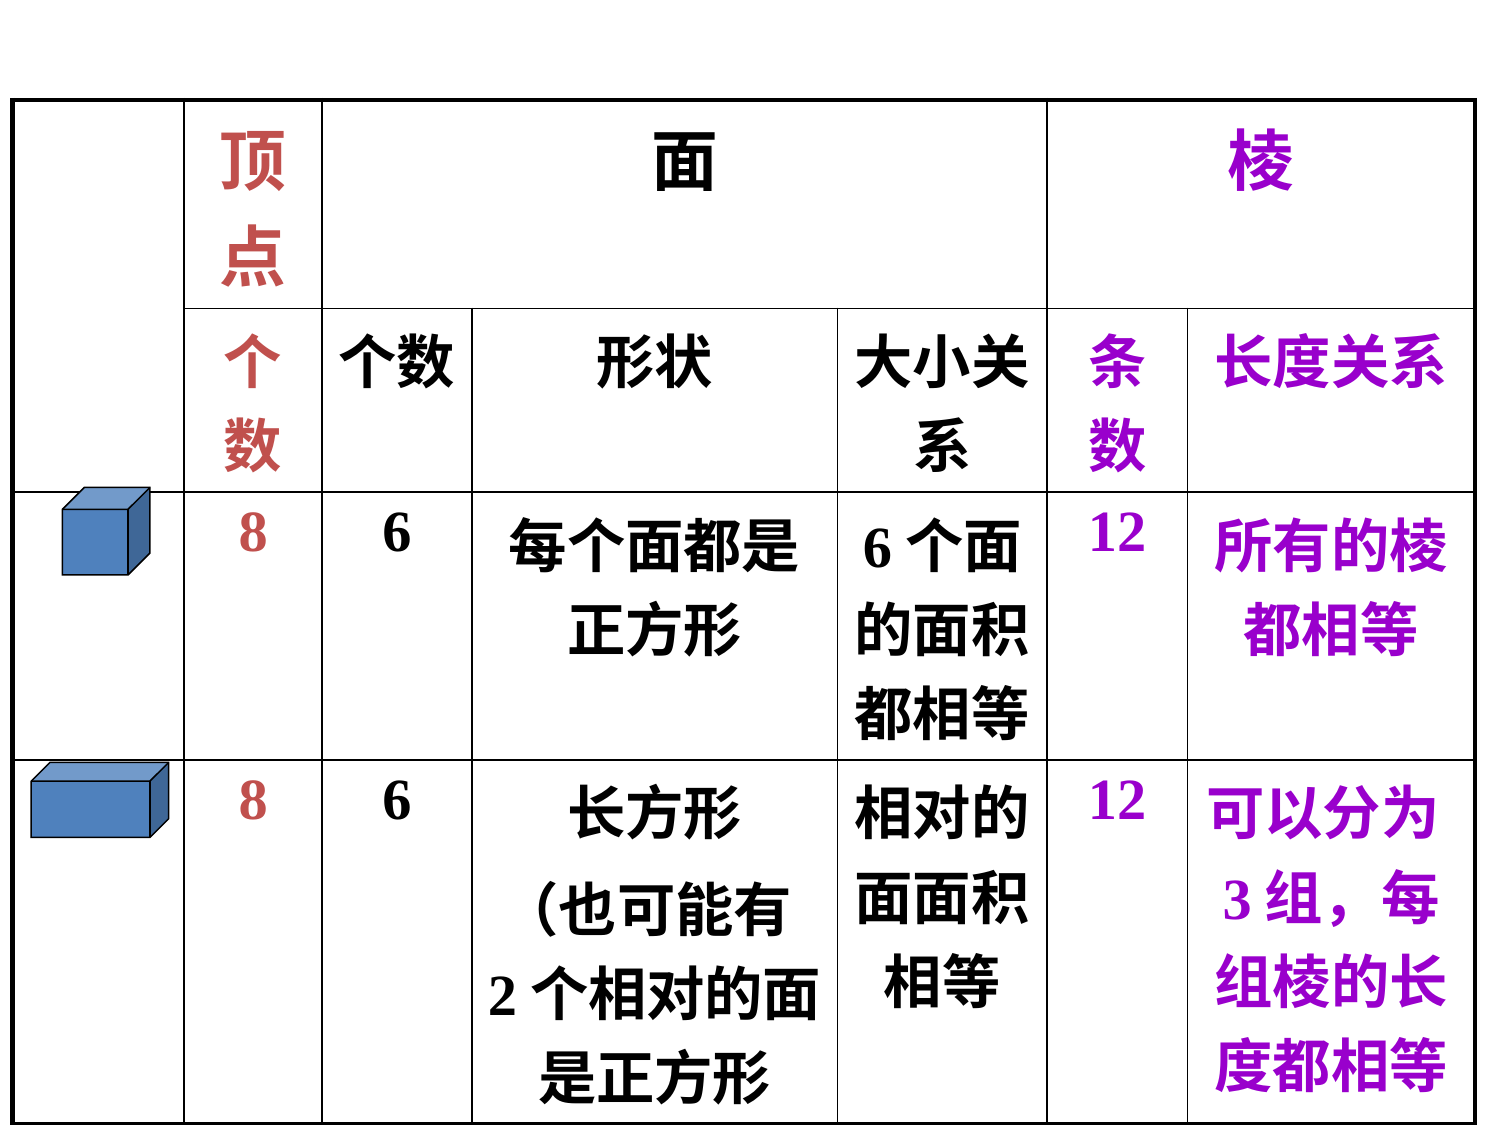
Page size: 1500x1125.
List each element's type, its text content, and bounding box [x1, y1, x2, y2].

table_cell 8 [185, 493, 321, 759]
table_cell 6 [323, 493, 471, 759]
table_cell 长方形 （也可能有2个相对的面是正方形 [473, 761, 837, 1122]
text_box [31, 762, 169, 838]
table_cell [15, 493, 183, 759]
table_header 顶点 [185, 102, 321, 308]
table_cell 6 [323, 761, 471, 1122]
table_header [15, 102, 183, 491]
table_cell 个数 [185, 309, 321, 491]
table_cell 12 [1048, 493, 1187, 759]
table_cell 可以分为3组，每组棱的长度都相等 [1188, 761, 1473, 1122]
table_cell [15, 761, 183, 1122]
table_cell 相对的面面积相等 [838, 761, 1046, 1122]
table_cell 6个面的面积都相等 [838, 493, 1046, 759]
table_cell 8 [185, 761, 321, 1122]
text_box [62, 487, 150, 575]
table_cell 12 [1048, 761, 1187, 1122]
table_cell 每个面都是正方形 [473, 493, 837, 759]
table_cell 条数 [1048, 309, 1187, 491]
table_cell 大小关系 [838, 309, 1046, 491]
table_cell 长度关系 [1188, 309, 1473, 491]
table_cell 个数 [323, 309, 471, 491]
table_header 面 [323, 102, 1046, 308]
table_cell 形状 [473, 309, 837, 491]
table_cell 所有的棱都相等 [1188, 493, 1473, 759]
table_header 棱 [1048, 102, 1473, 308]
